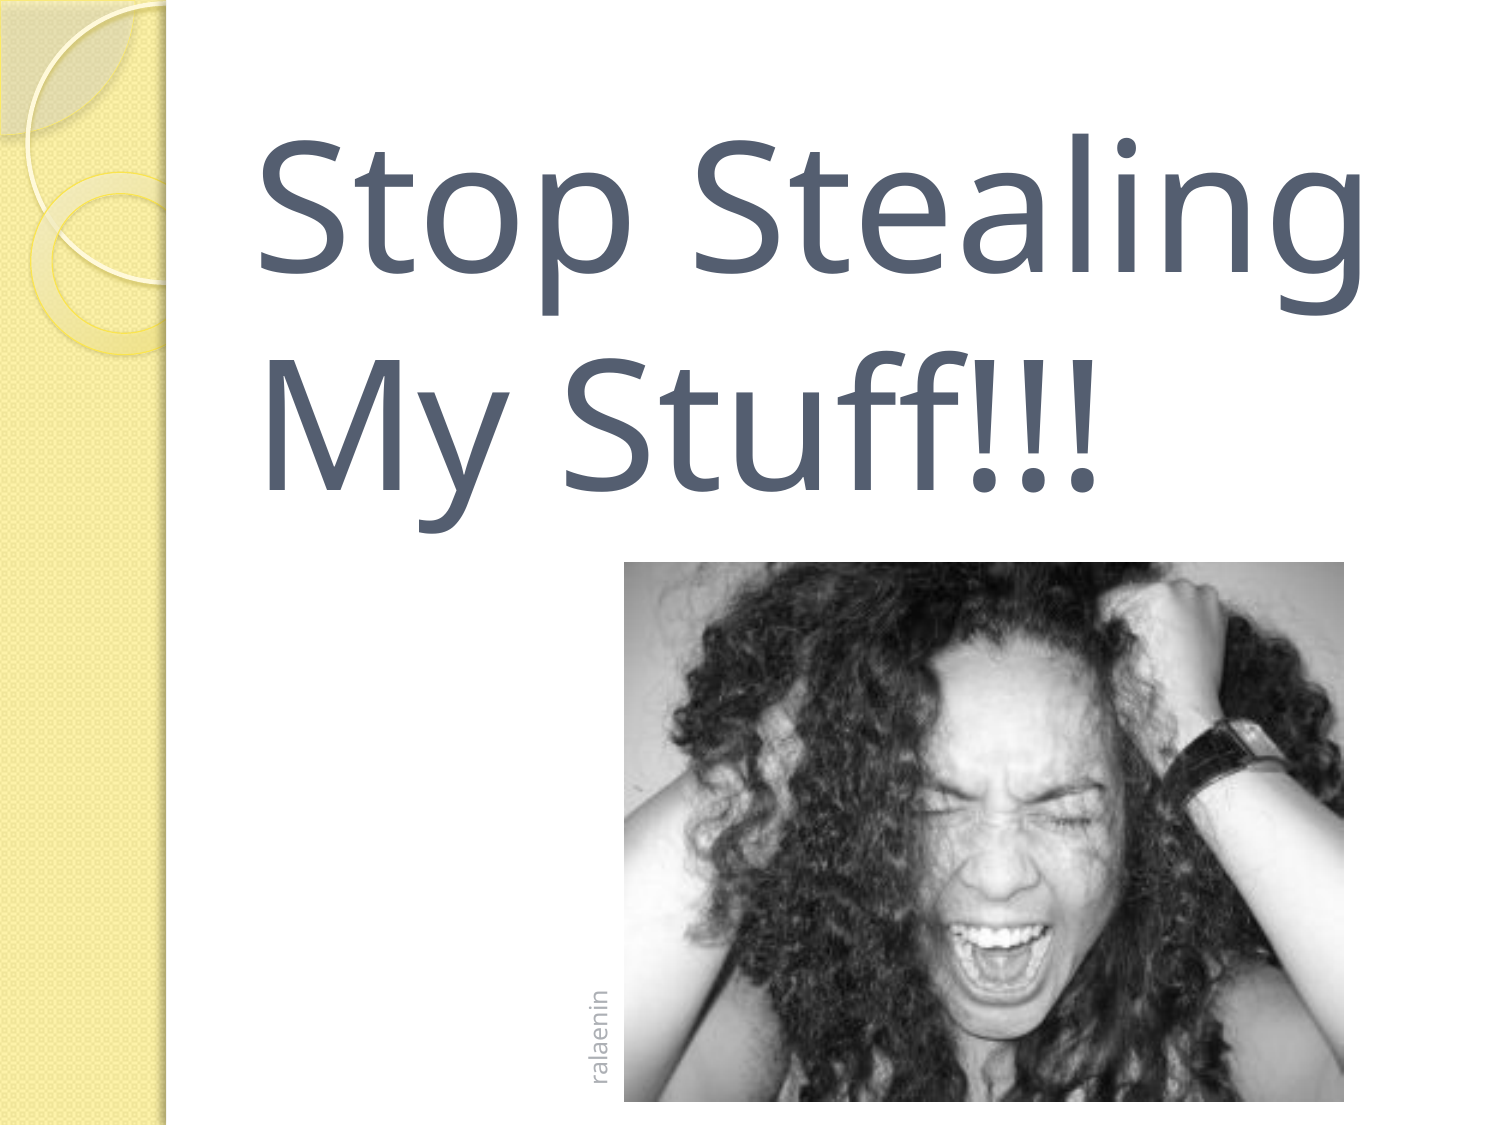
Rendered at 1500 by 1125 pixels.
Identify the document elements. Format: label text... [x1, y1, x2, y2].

title Stop Stealing My Stuff!!! [237, 0, 1468, 618]
text_box ralaenin [575, 937, 617, 1101]
picture [624, 562, 1344, 1102]
